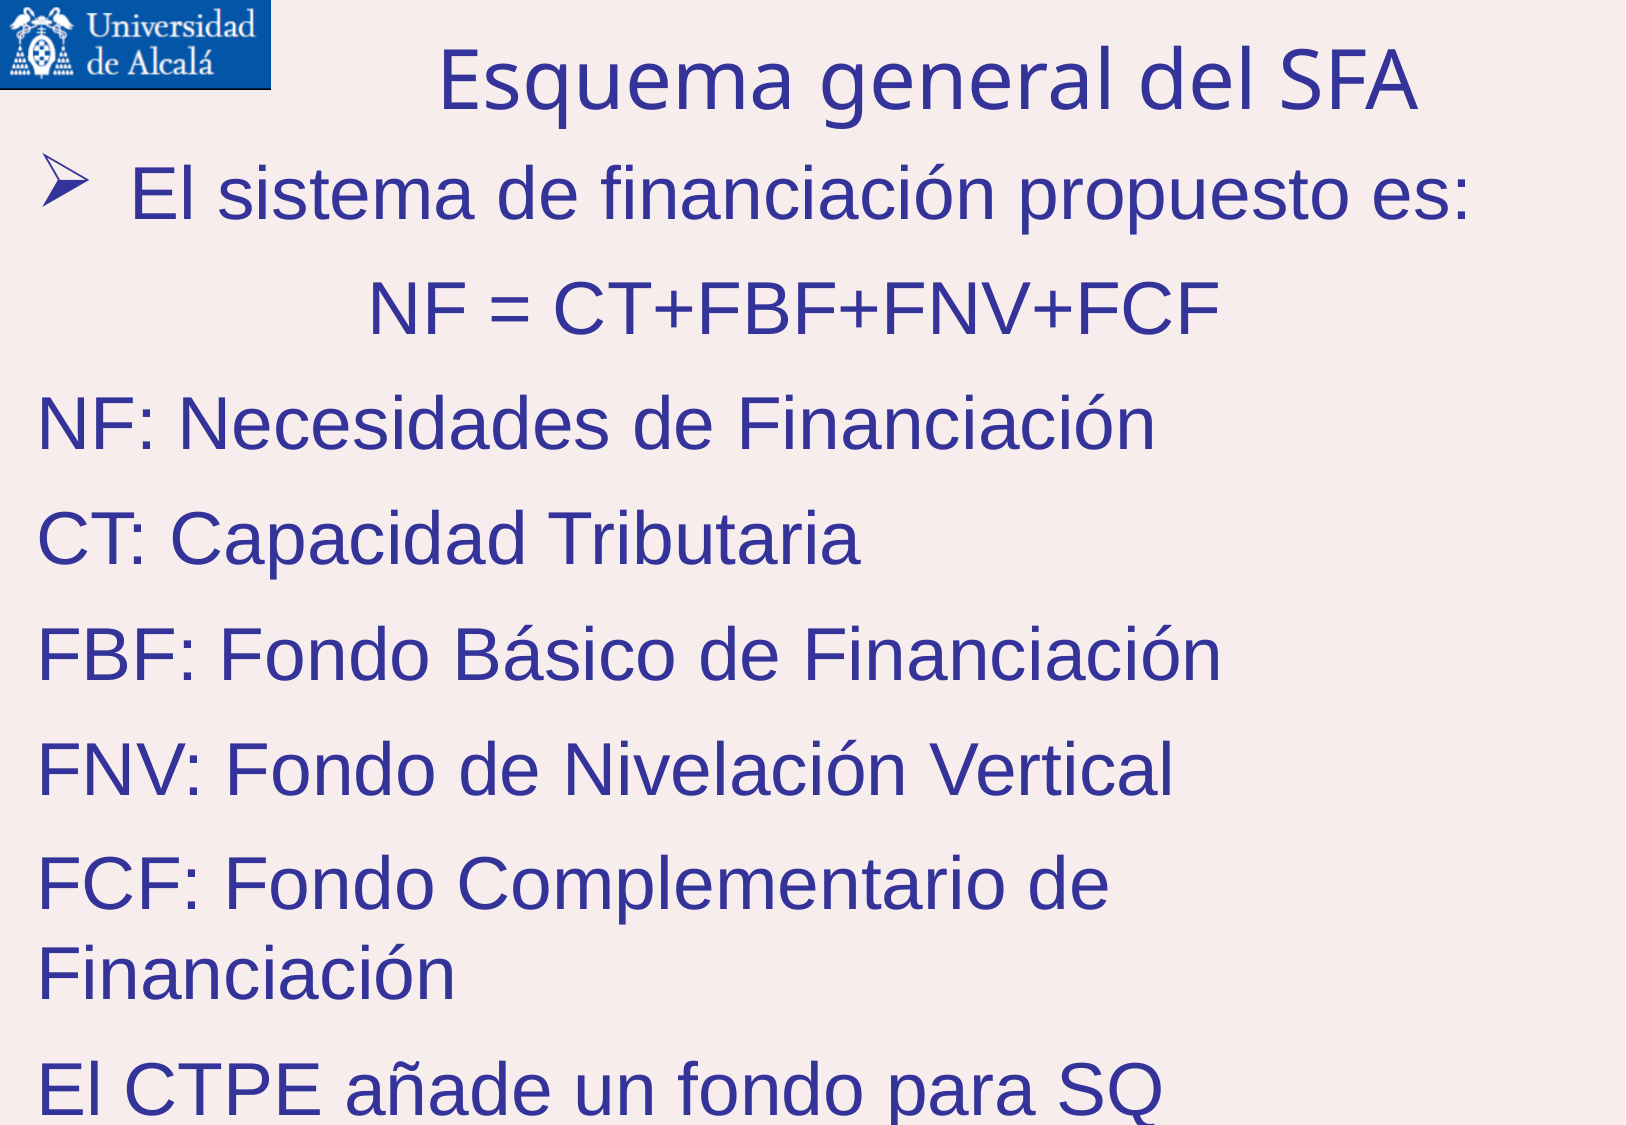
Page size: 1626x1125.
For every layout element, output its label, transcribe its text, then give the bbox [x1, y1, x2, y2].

text_box Esquema general del SFA [288, 19, 1569, 134]
text_box El sistema de financiación propuesto es: NF = CT+FBF+FNV+FCF NF: Necesidades de Financiación CT: Capacidad Tributaria FBF: Fondo Básico de Financiación FNV: Fondo de Nivelación Vertical FCF: Fondo Complementario de Financiación El CTPE añade un fondo para SQ [21, 137, 1569, 1125]
text_box [60, 1043, 115, 1119]
picture [0, 0, 271, 90]
